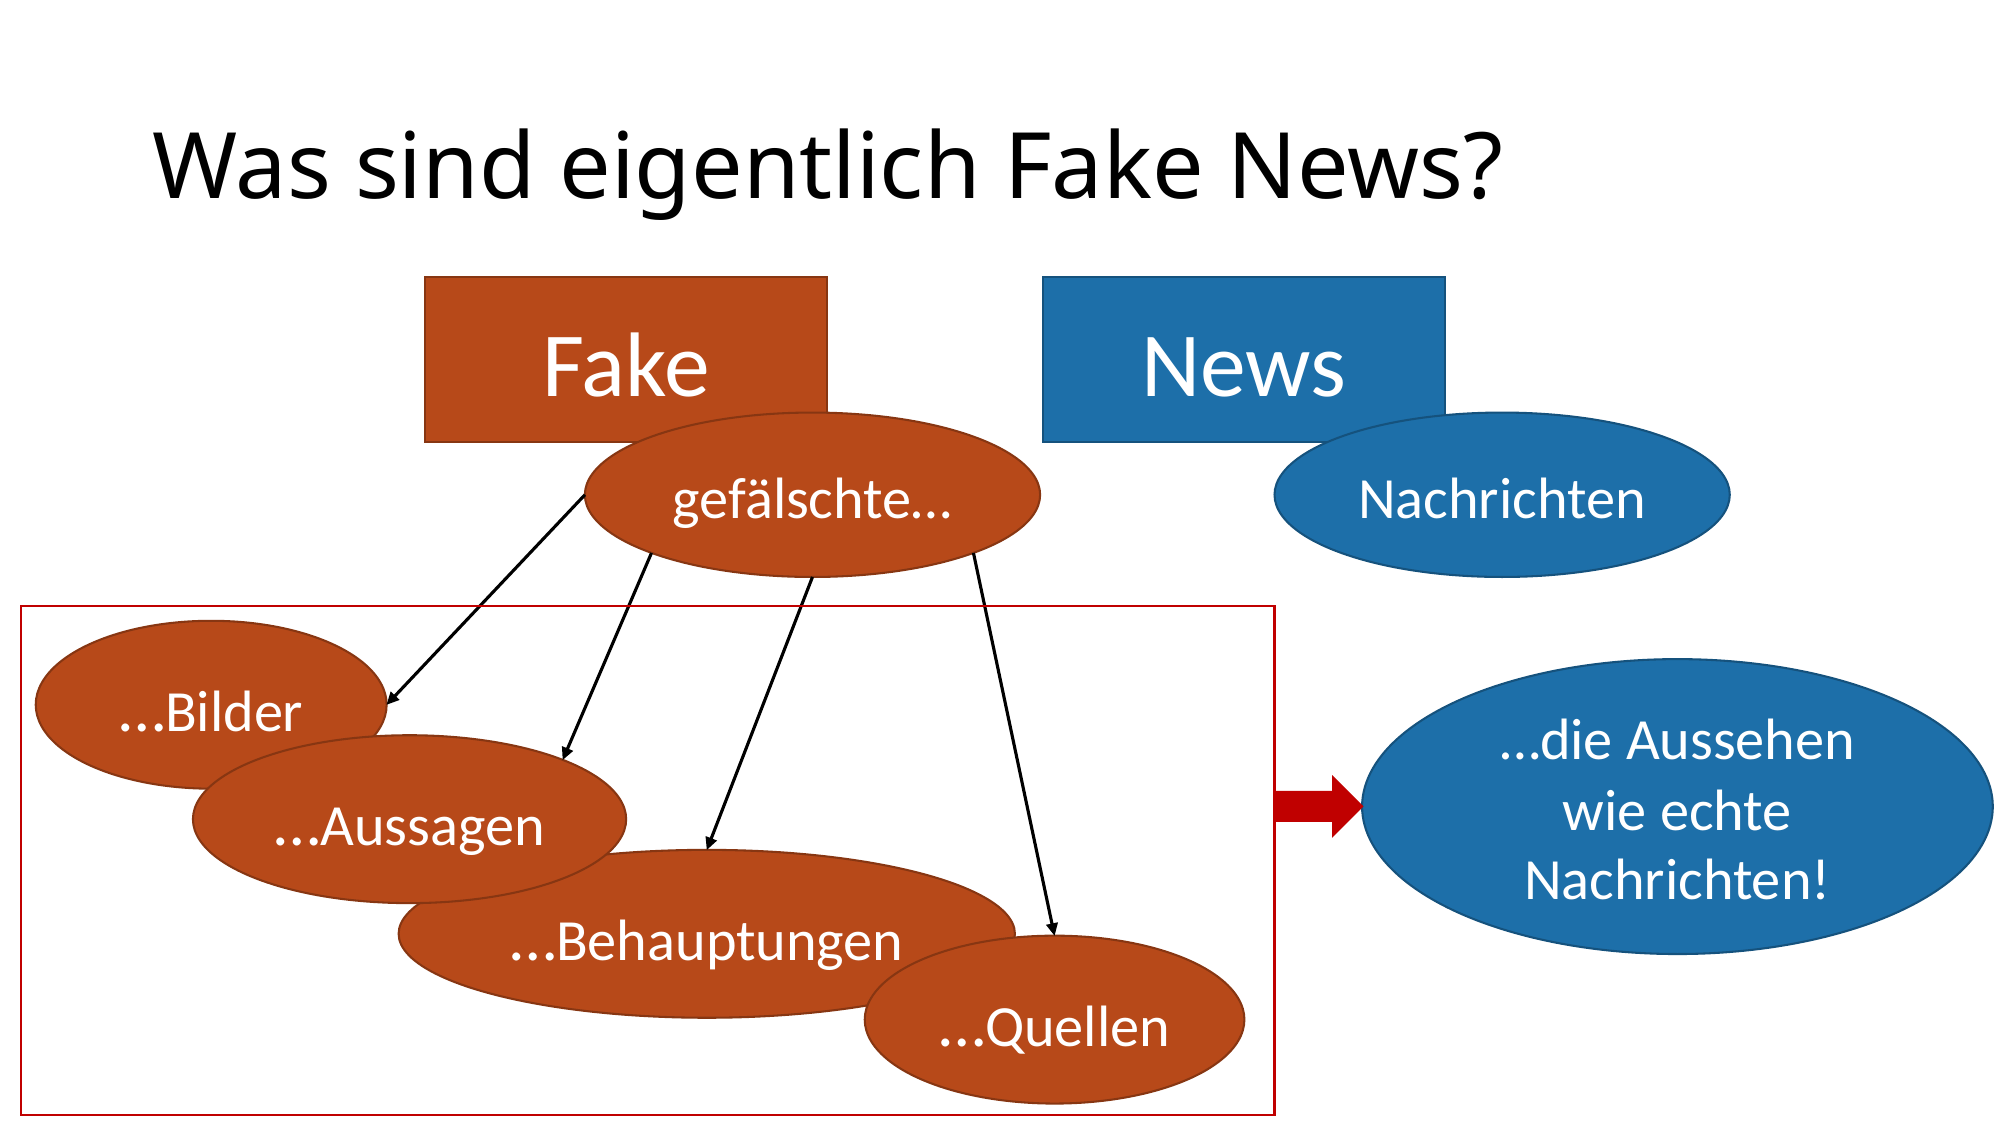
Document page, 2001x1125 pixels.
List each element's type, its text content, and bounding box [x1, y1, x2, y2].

text_box Fake [424, 276, 828, 443]
text_box gefälschte… [584, 411, 1042, 578]
text_box [20, 605, 1276, 1116]
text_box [386, 494, 585, 705]
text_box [562, 552, 652, 760]
text_box Nachrichten [1273, 411, 1731, 579]
text_box [1273, 775, 1364, 838]
text_box …die Aussehen wie echte Nachrichten! [1361, 658, 1994, 956]
text_box News [1042, 276, 1446, 443]
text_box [706, 576, 813, 850]
title Was sind eigentlich Fake News? [137, 59, 1863, 278]
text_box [973, 552, 1055, 936]
